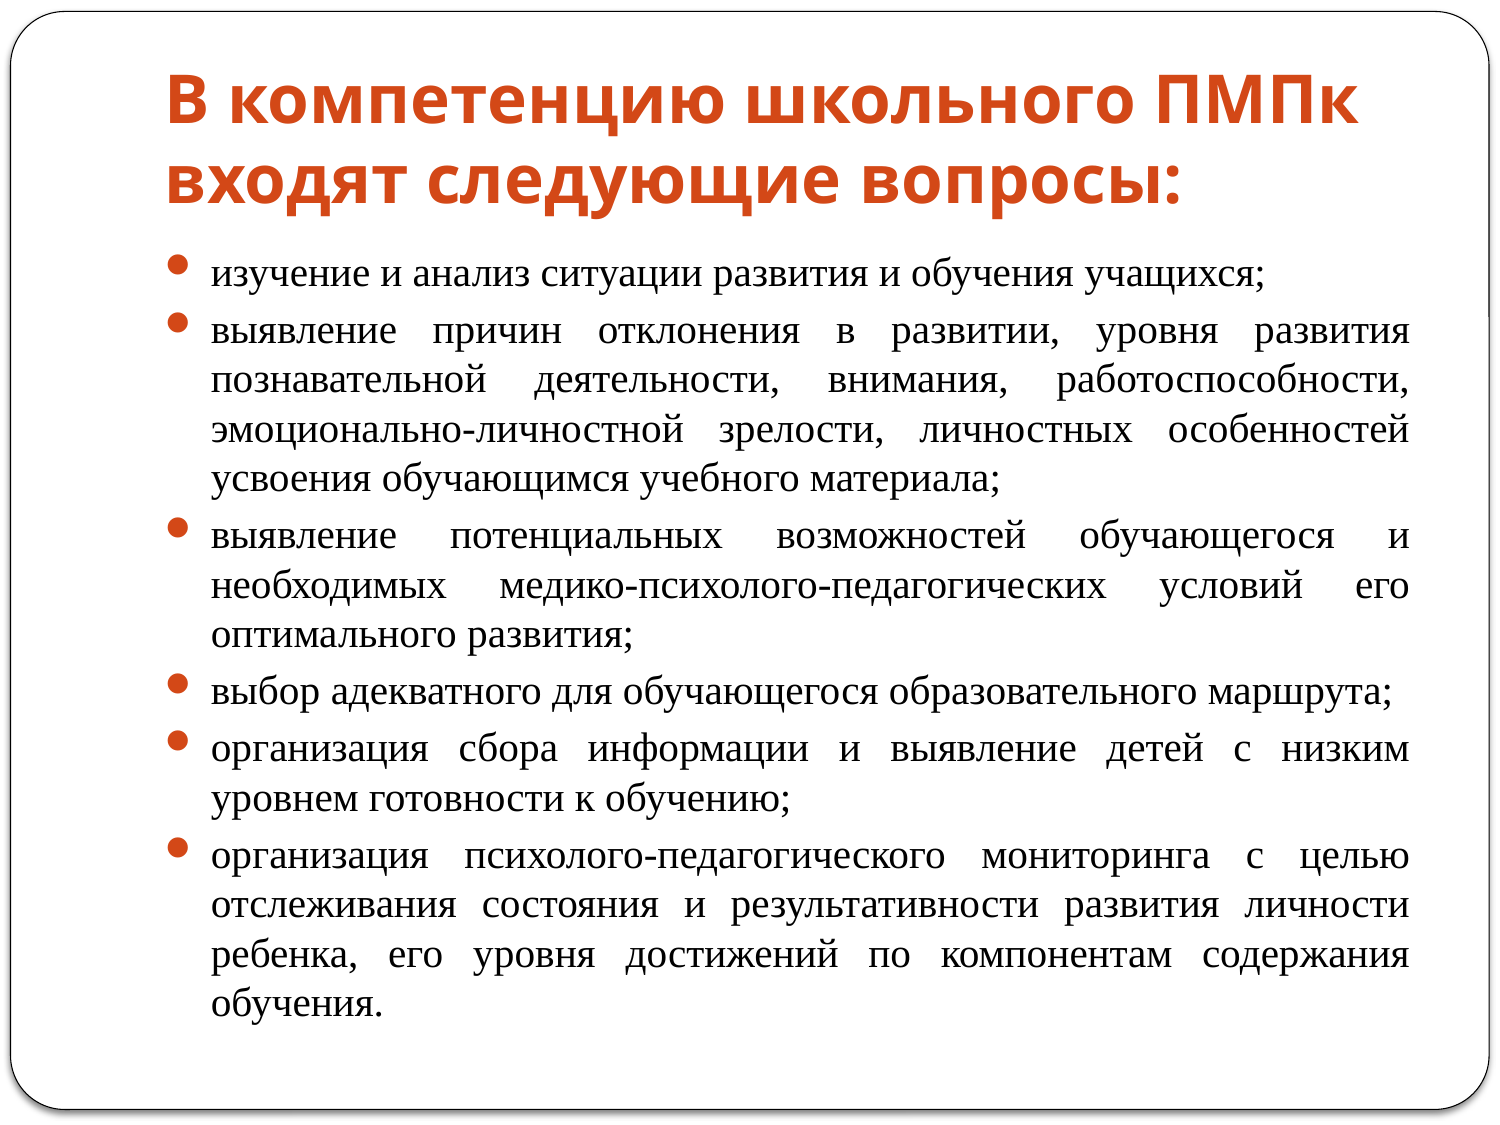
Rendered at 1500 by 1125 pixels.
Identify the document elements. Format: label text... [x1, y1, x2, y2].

title В компетенцию школьного ПМПк входят следующие вопросы: [150, 45, 1425, 233]
list изучение и анализ ситуации развития и обучения учащихся; выявление причин отклонения в развитии, уровня развития познавательной деятельности, внимания, работоспособности, эмоционально-личностной зрелости, личностных особенностей усвоения обучающимся учебного материала; выявление потенциальных возможностей обучающегося и необходимых медико-психолого-педагогических условий его оптимального развития; выбор адекватного для обучающегося образовательного маршрута; организация сбора информации и выявление детей с низким уровнем готовности к обучению; организация психолого-педагогического мониторинга с целью отслеживания состояния и результативности развития личности ребенка, его уровня достижений по компонентам содержания обучения. [150, 237, 1425, 1043]
